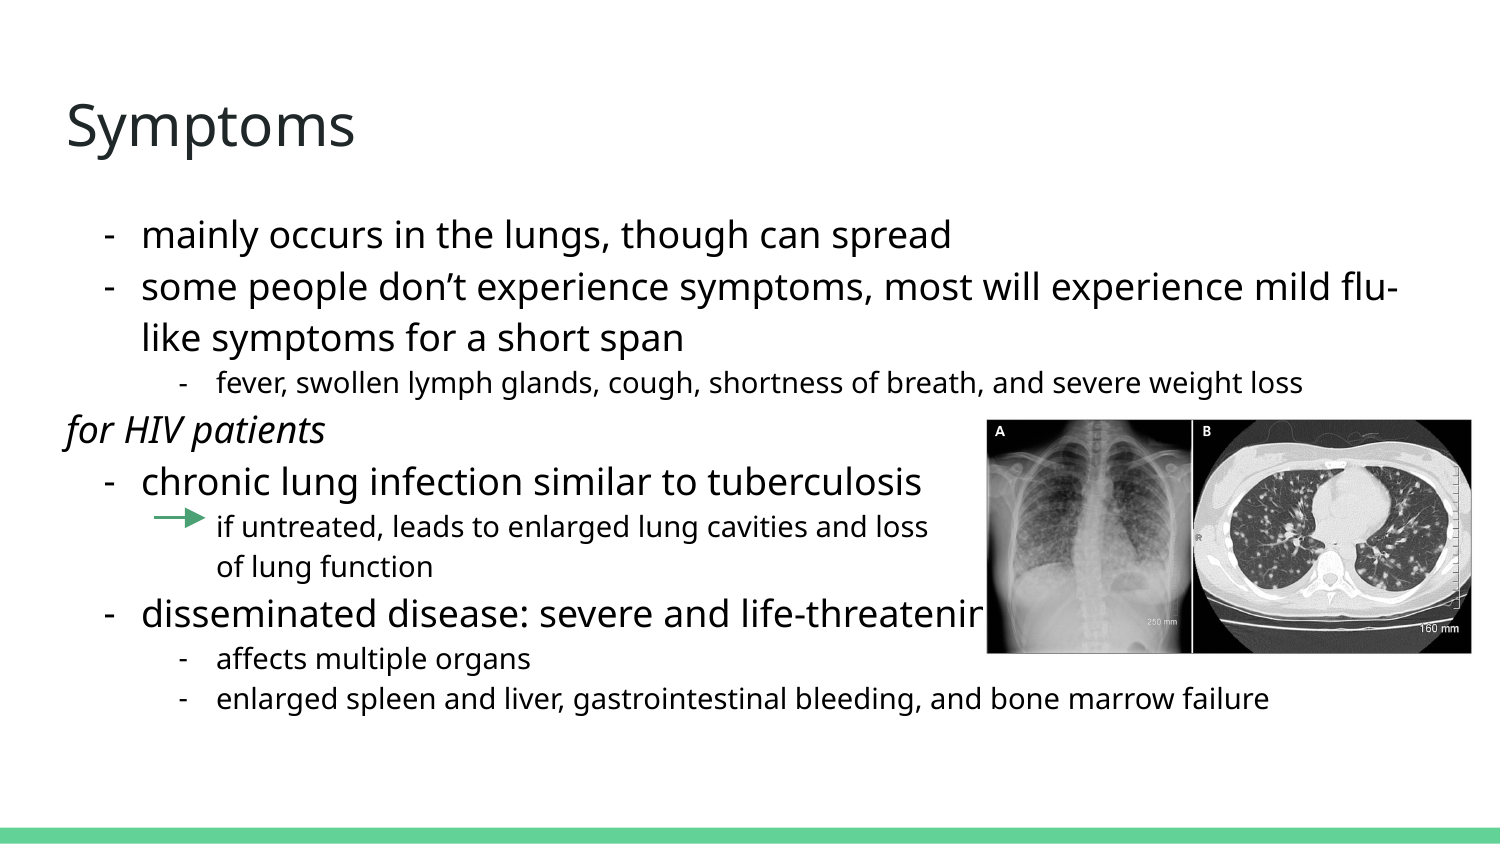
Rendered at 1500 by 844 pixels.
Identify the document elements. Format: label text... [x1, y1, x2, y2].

list mainly occurs in the lungs, though can spread some people don’t experience symptoms, most will experience mild flu-like symptoms for a short span fever, swollen lymph glands, cough, shortness of breath, and severe weight loss for HIV patients chronic lung infection similar to tuberculosis if untreated, leads to enlarged lung cavities and loss of lung function disseminated disease: severe and life-threatening affects multiple organs enlarged spleen and liver, gastrointestinal bleeding, and bone marrow failure [51, 189, 1449, 750]
picture [983, 416, 1475, 657]
title Symptoms [51, 72, 1449, 167]
